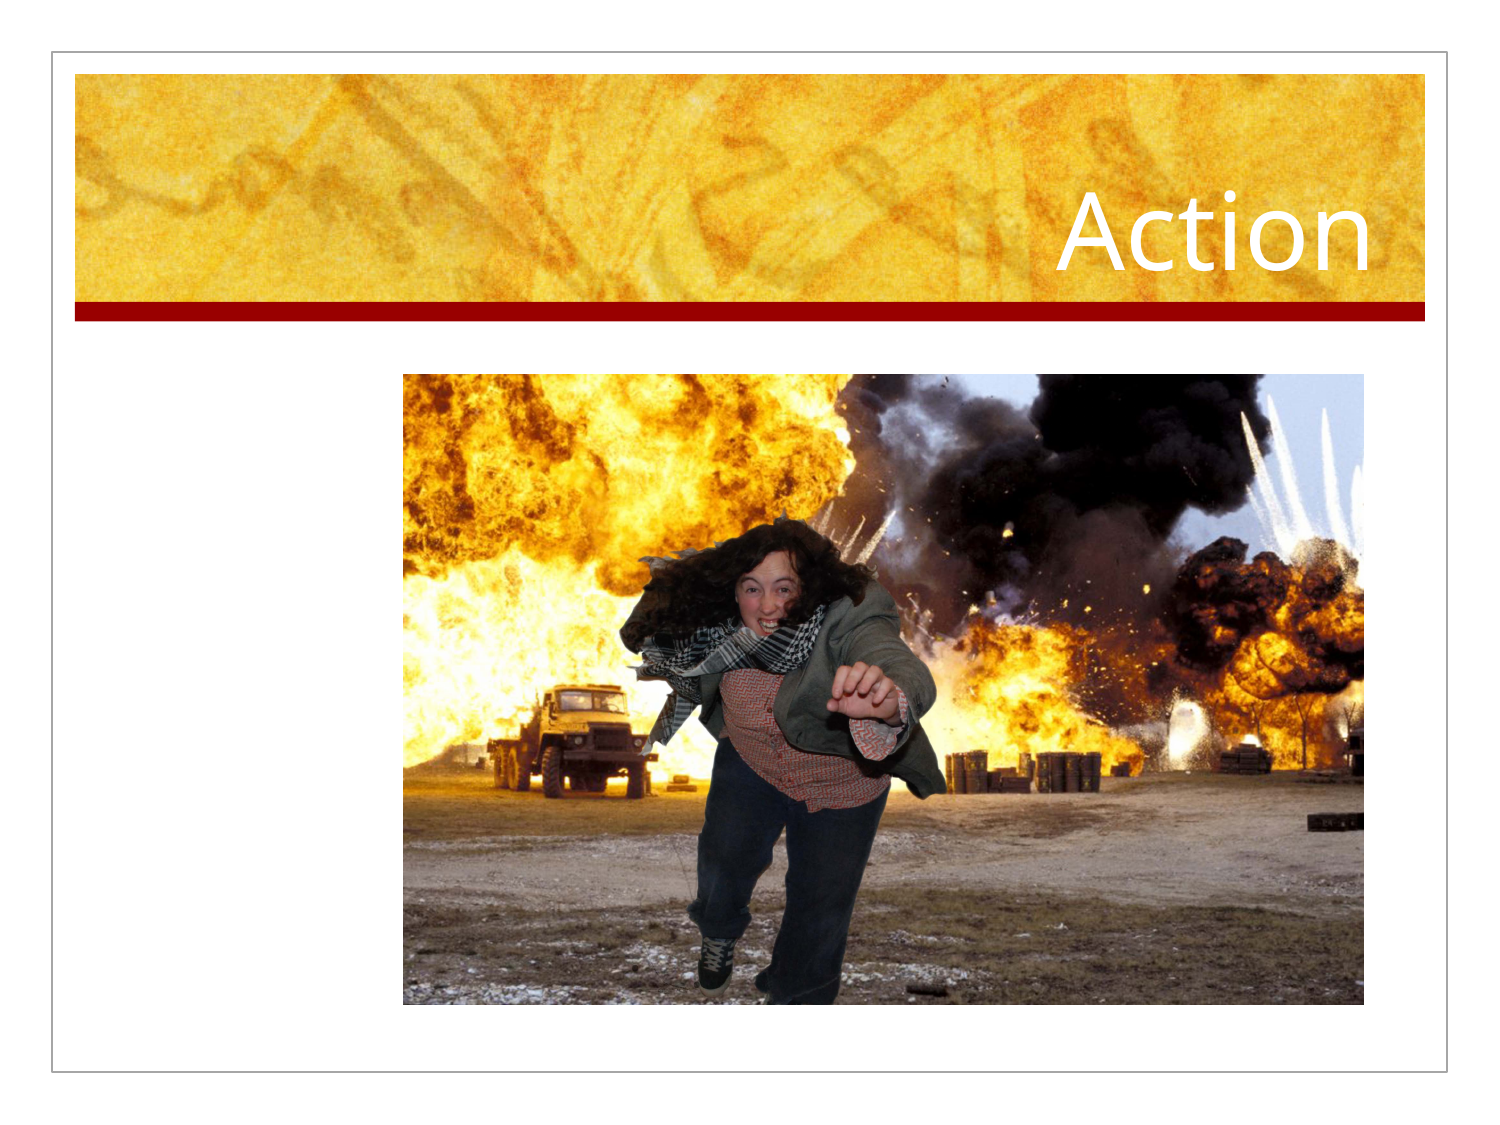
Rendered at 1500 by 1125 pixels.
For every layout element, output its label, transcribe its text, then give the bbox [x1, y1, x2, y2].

title Action [108, 74, 1392, 292]
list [374, 374, 1393, 1006]
picture [75, 74, 1425, 301]
